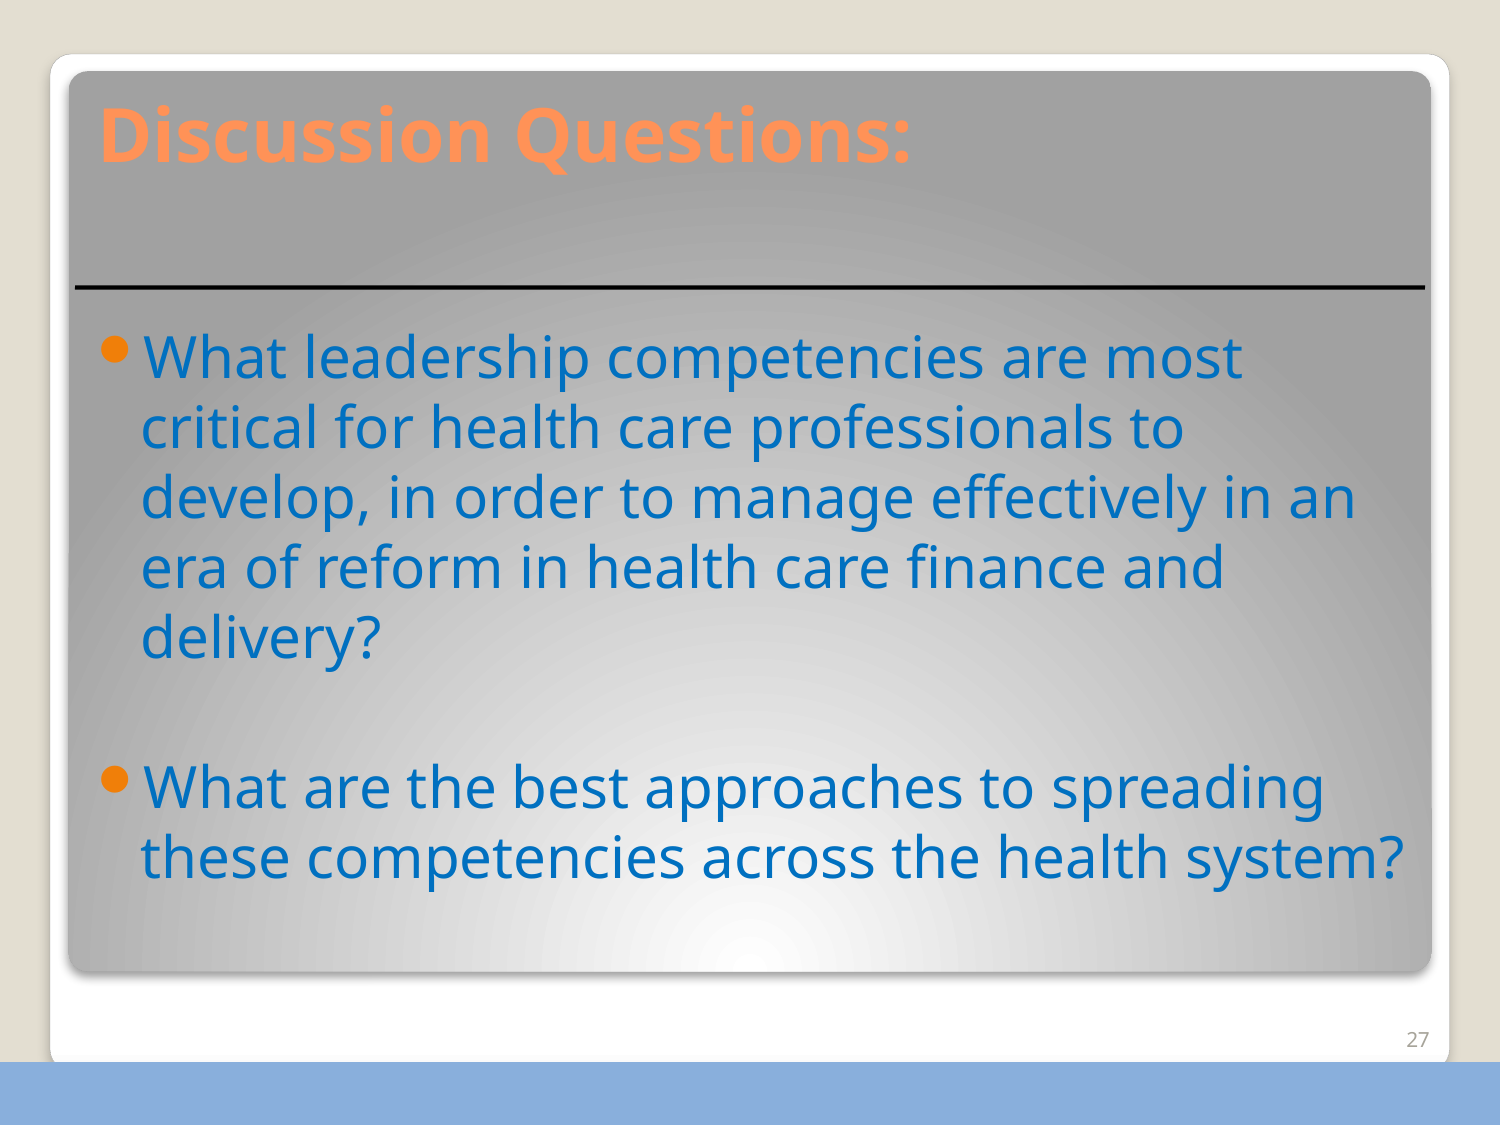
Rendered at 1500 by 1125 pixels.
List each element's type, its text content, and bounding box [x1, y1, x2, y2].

picture [0, 1062, 1500, 1125]
text_box What leadership competencies are most critical for health care professionals to develop, in order to manage effectively in an era of reform in health care finance and delivery? What are the best approaches to spreading these competencies across the health system? [82, 312, 1425, 1000]
slide_number 27 [1369, 1002, 1445, 1063]
title Discussion Questions: [82, 12, 1425, 185]
